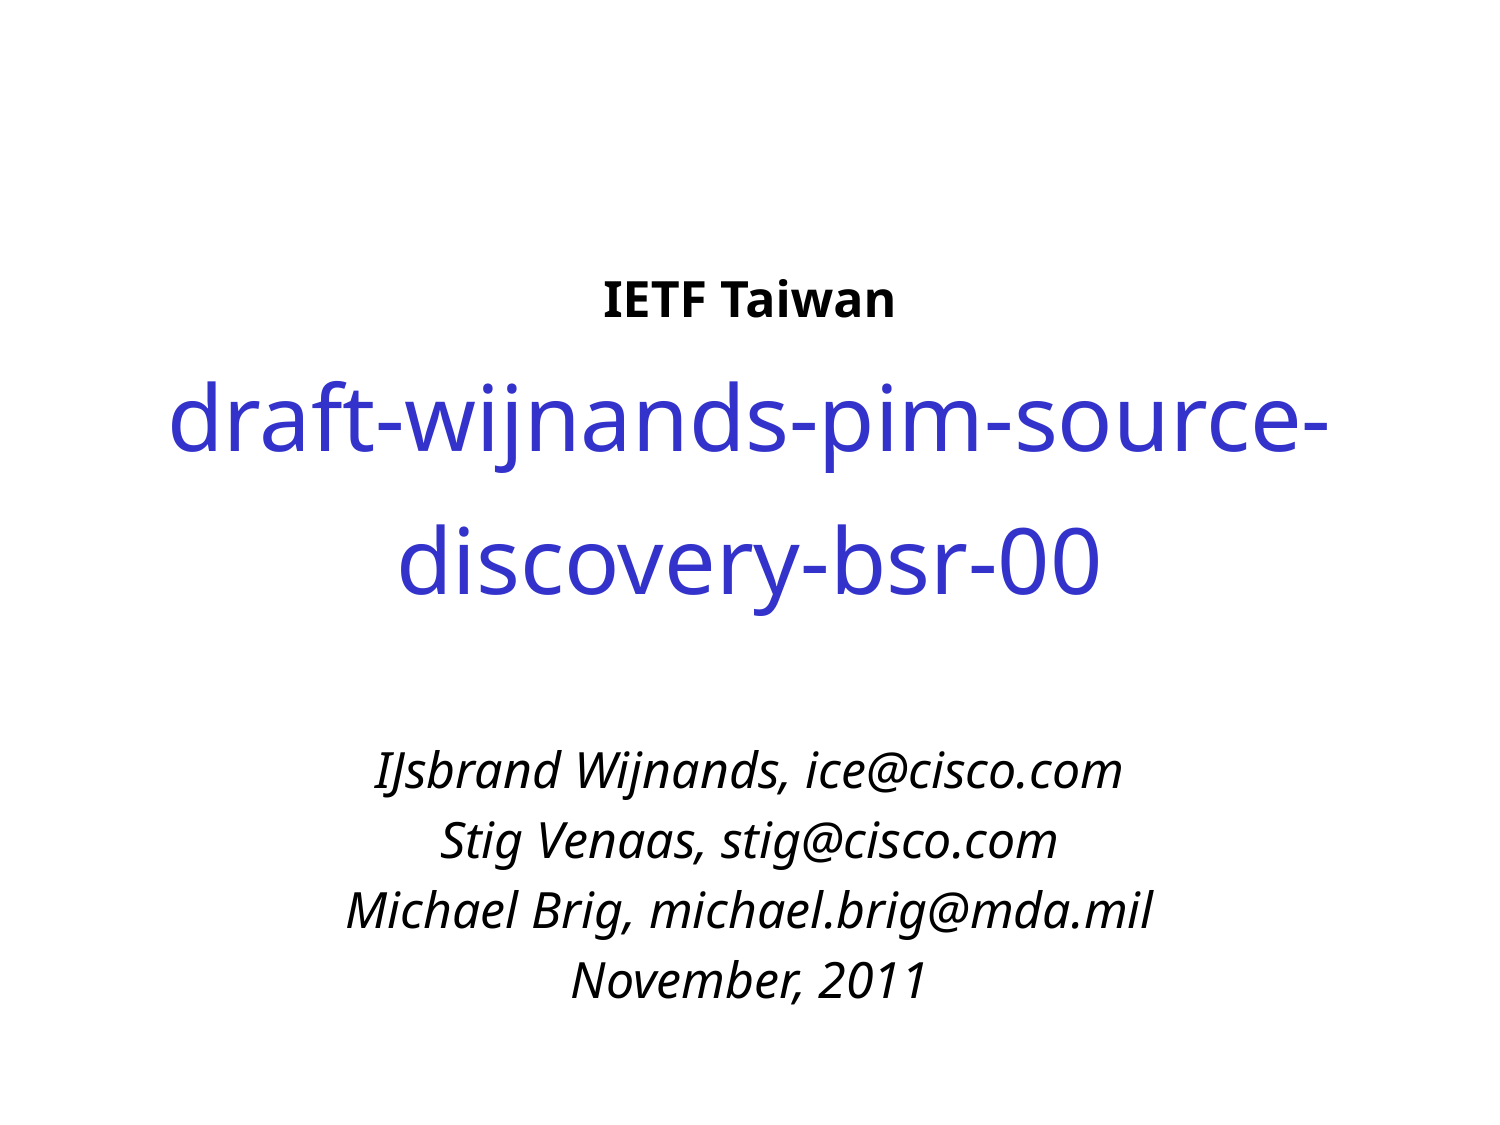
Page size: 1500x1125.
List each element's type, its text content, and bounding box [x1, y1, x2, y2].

title IETF Taiwan draft-wijnands-pim-source-discovery-bsr-00 [0, 337, 1500, 526]
subtitle IJsbrand Wijnands, ice@cisco.com Stig Venaas, stig@cisco.com Michael Brig, michael.brig@mda.mil November, 2011 [224, 731, 1276, 1020]
